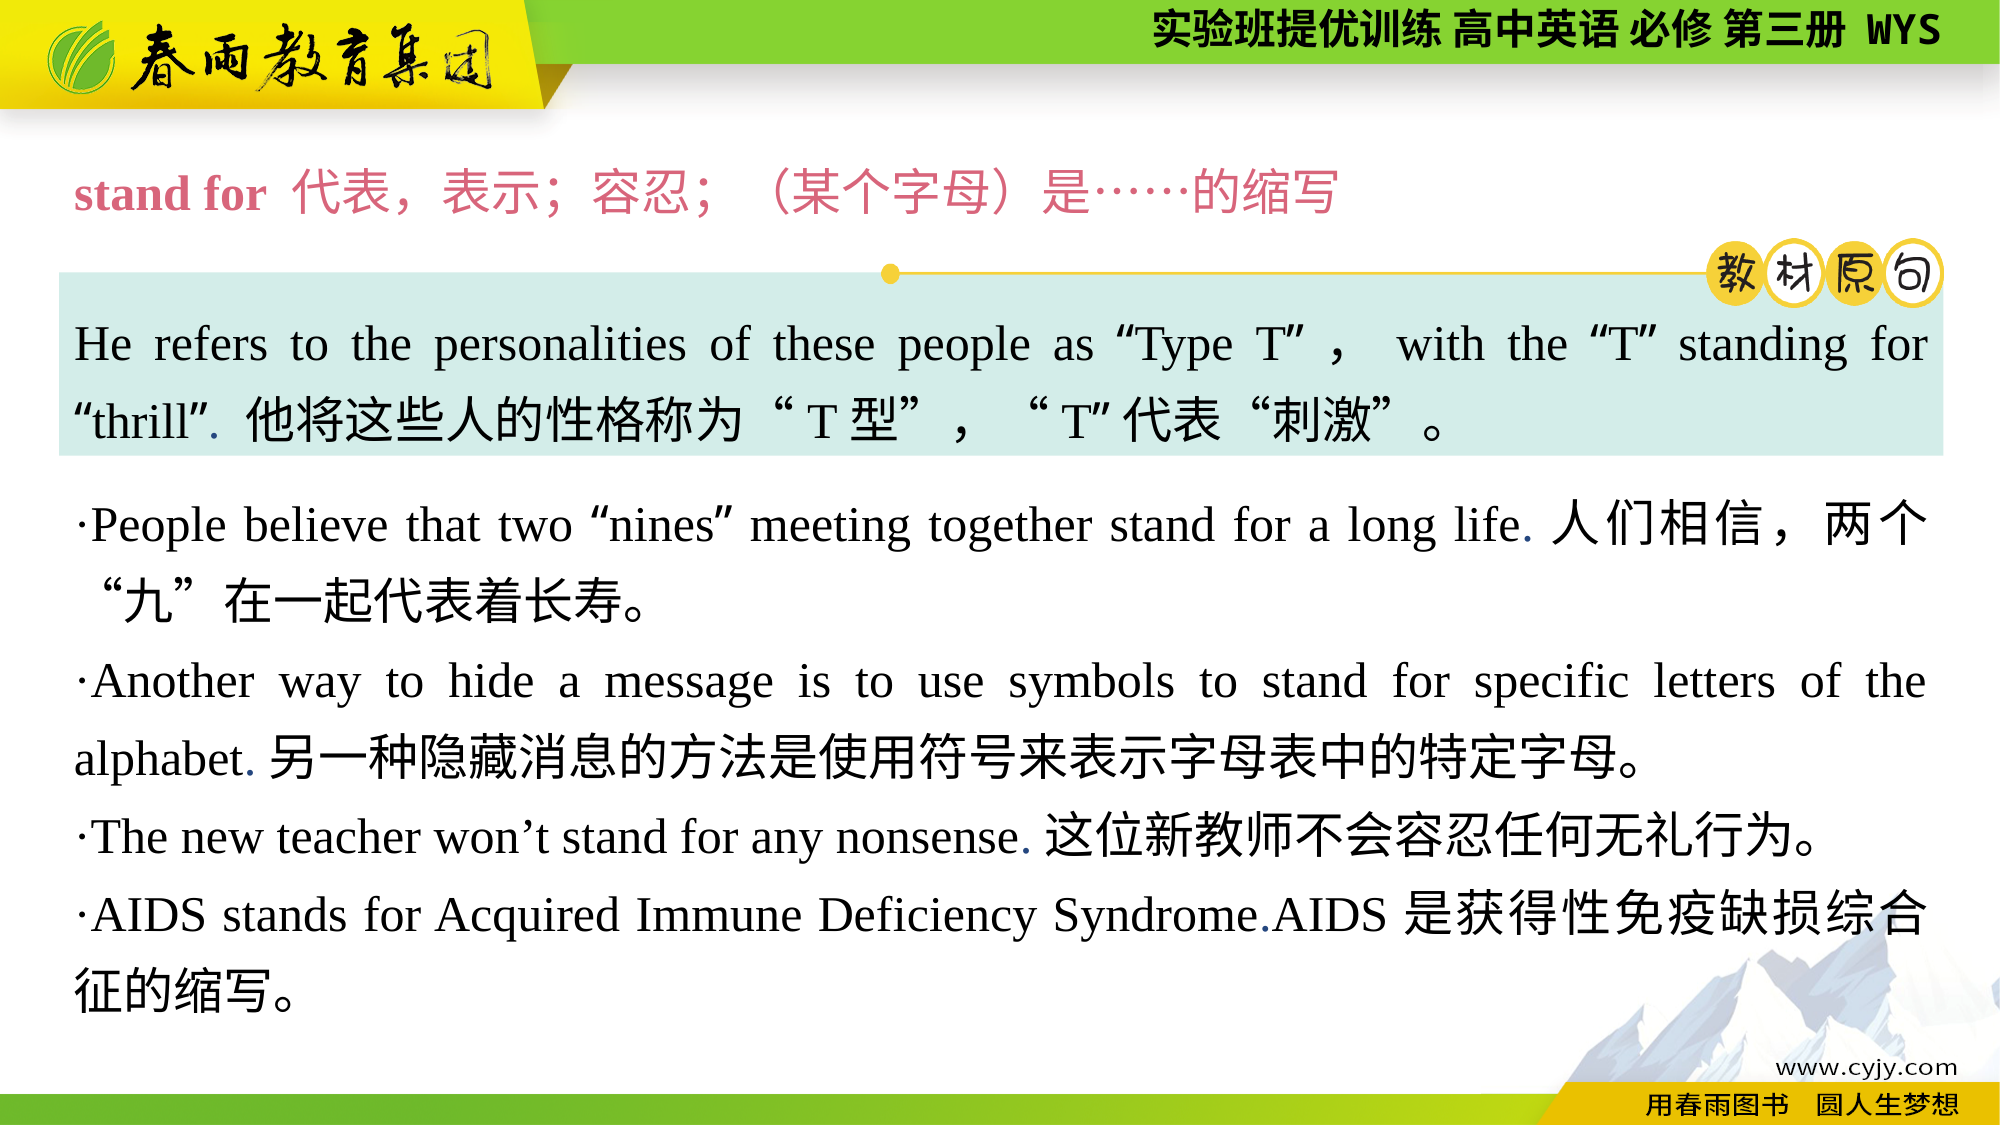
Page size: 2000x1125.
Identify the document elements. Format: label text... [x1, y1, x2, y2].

picture [0, 0, 2000, 1125]
text_box ·People believe that two “nines” meeting together stand for a long life.人们相信，两个“九”在一起代表着长寿。 ·Another way to hide a message is to use symbols to stand for specific letters of the alphabet.另一种隐藏消息的方法是使用符号来表示字母表中的特定字母。 ·The new teacher won’t stand for any nonsense.这位新教师不会容忍任何无礼行为。 ·AIDS stands for Acquired Immune Deficiency Syndrome.AIDS是获得性免疫缺损综合征的缩写。 [59, 466, 1944, 1027]
text_box He refers to the personalities of these people as “Type T”，with the “T” standing for “thrill”. 他将这些人的性格称为“T型”，“T”代表“刺激”。 [59, 272, 1944, 456]
list stand for 代表，表示；容忍；（某个字母）是……的缩写 [59, 122, 1944, 217]
